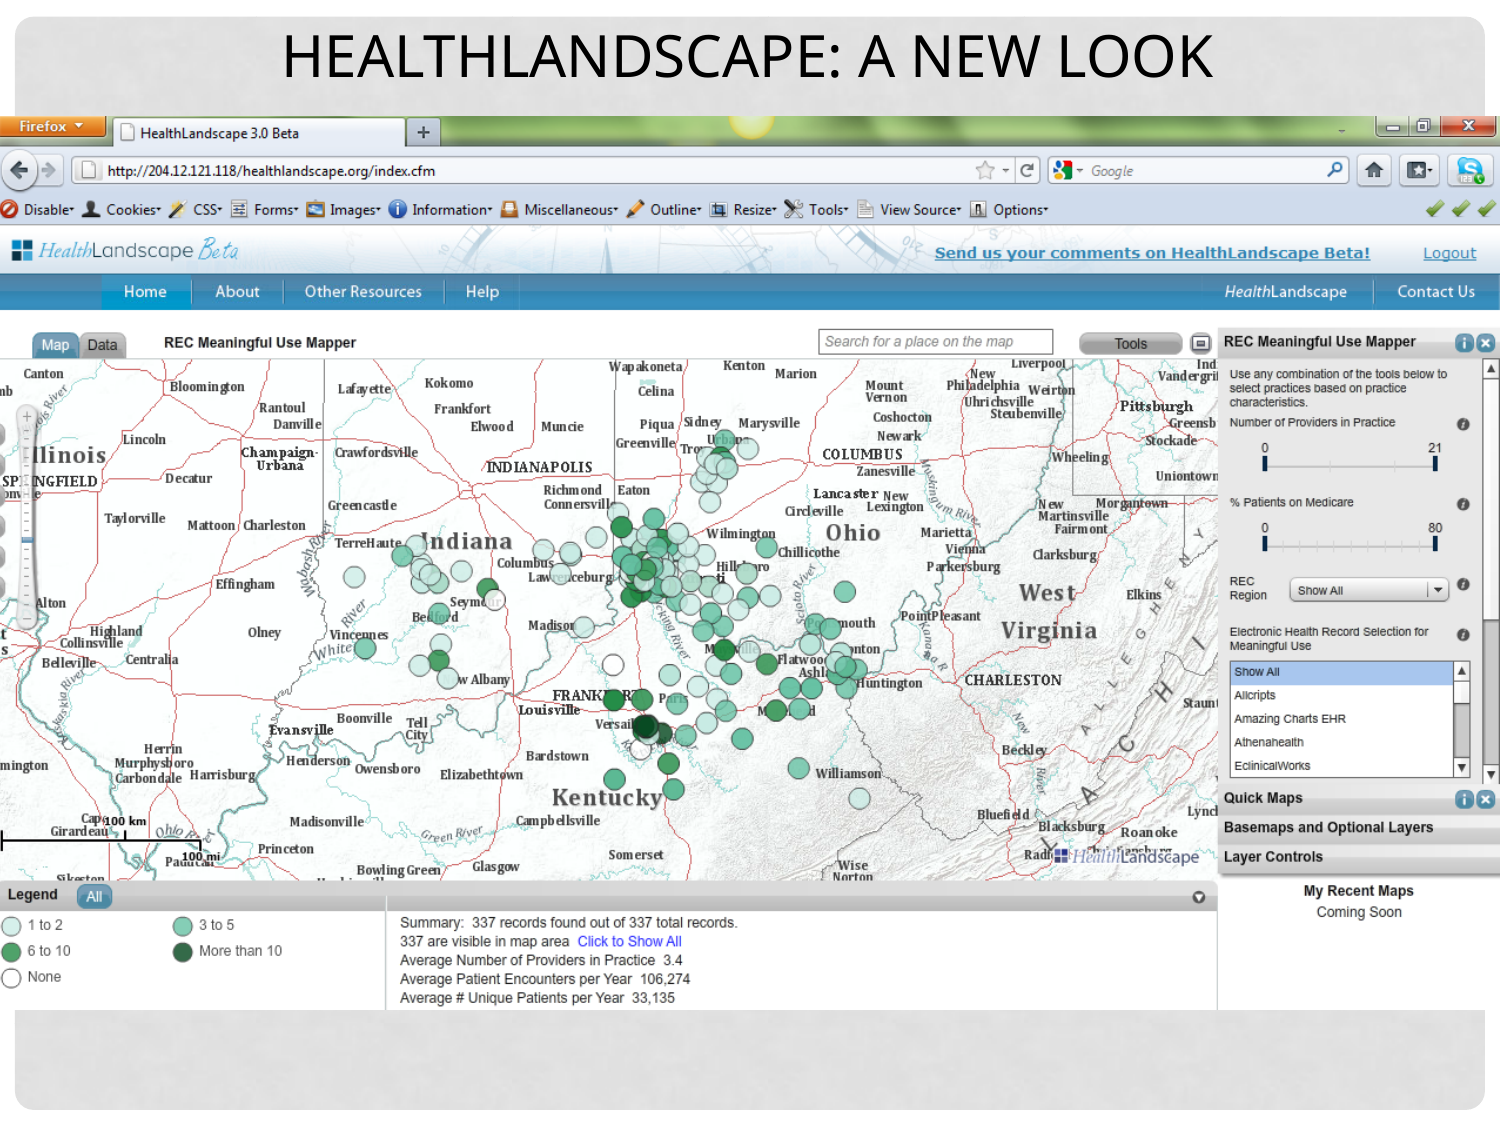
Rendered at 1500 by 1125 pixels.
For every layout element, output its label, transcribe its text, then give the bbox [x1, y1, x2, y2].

picture [0, 115, 1500, 1010]
title HEALTHLANDSCAPE: A NEW LOOK [69, 12, 1425, 115]
